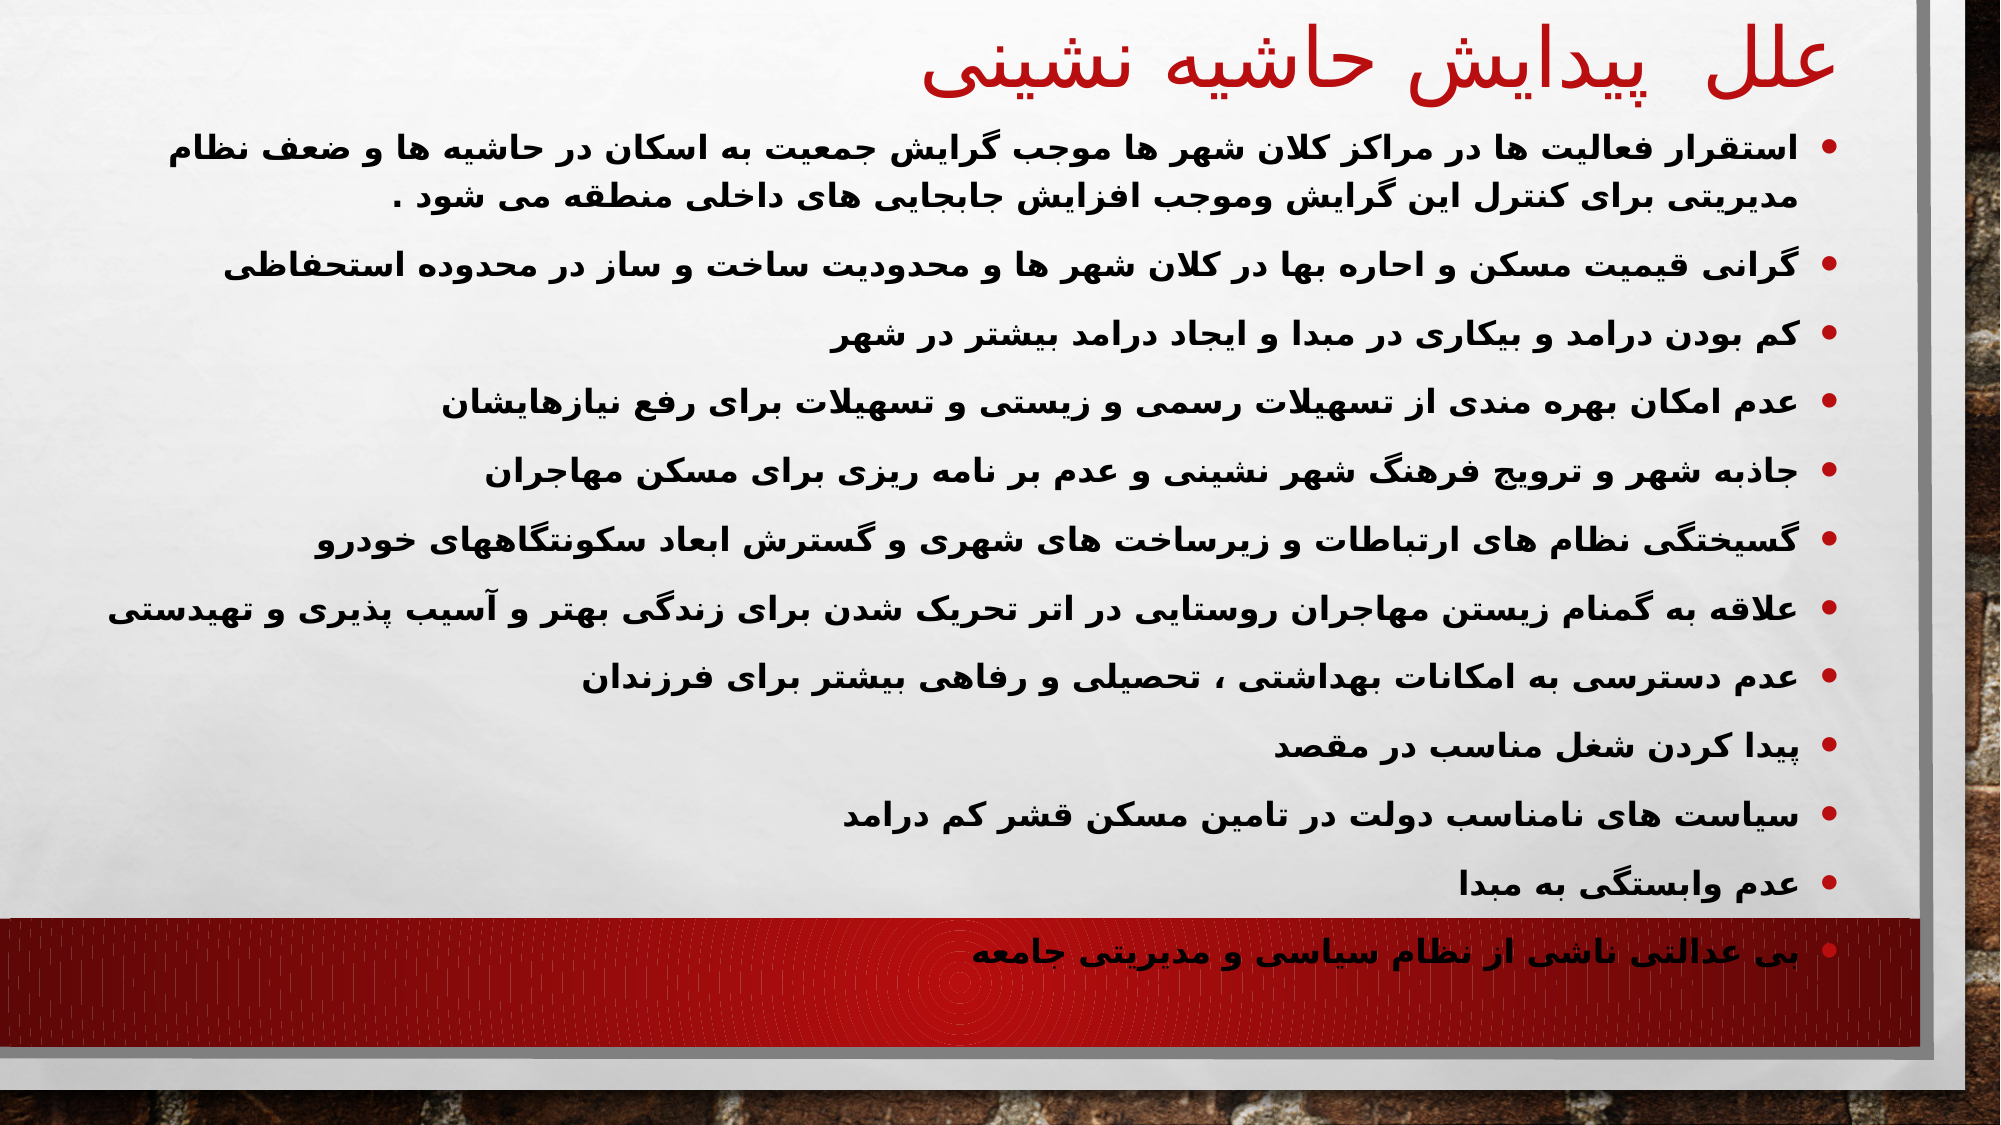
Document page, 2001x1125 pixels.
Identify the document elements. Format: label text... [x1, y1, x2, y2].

picture [0, 0, 2000, 1125]
title علل پیدایش حاشیه نشینی [508, 0, 1859, 122]
list استقرار فعالیت ها در مراکز کلان شهر ها موجب گرایش جمعیت به اسکان در حاشیه ها و ضعف نظام مدیریتی برای کنترل این گرایش وموجب افزایش جابجایی های داخلی منطقه می شود . گرانی قیمیت مسکن و احاره بها در کلان شهر ها و محدودیت ساخت و ساز در محدوده استحفاظی کم بودن درامد و بیکاری در مبدا و ایجاد درامد بیشتر در شهر عدم امکان بهره مندی از تسهیلات رسمی و زیستی و تسهیلات برای رفع نیازهایشان جاذبه شهر و ترویج فرهنگ شهر نشینی و عدم بر نامه ریزی برای مسکن مهاجران گسیختگی نظام های ارتباطات و زیرساخت های شهری و گسترش ابعاد سکونتگاههای خودرو علاقه به گمنام زیستن مهاجران روستایی در اتر تحریک شدن برای زندگی بهتر و آسیب پذیری و تهیدستی عدم دسترسی به امکانات بهداشتی ، تحصیلی و رفاهی بیشتر برای فرزندان پیدا کردن شغل مناسب در مقصد سیاست های نامناسب دولت در تامین مسکن قشر کم درامد عدم وابستگی به مبدا بی عدالتی ناشی از نظام سیاسی و مدیریتی جامعه [23, 191, 1854, 967]
